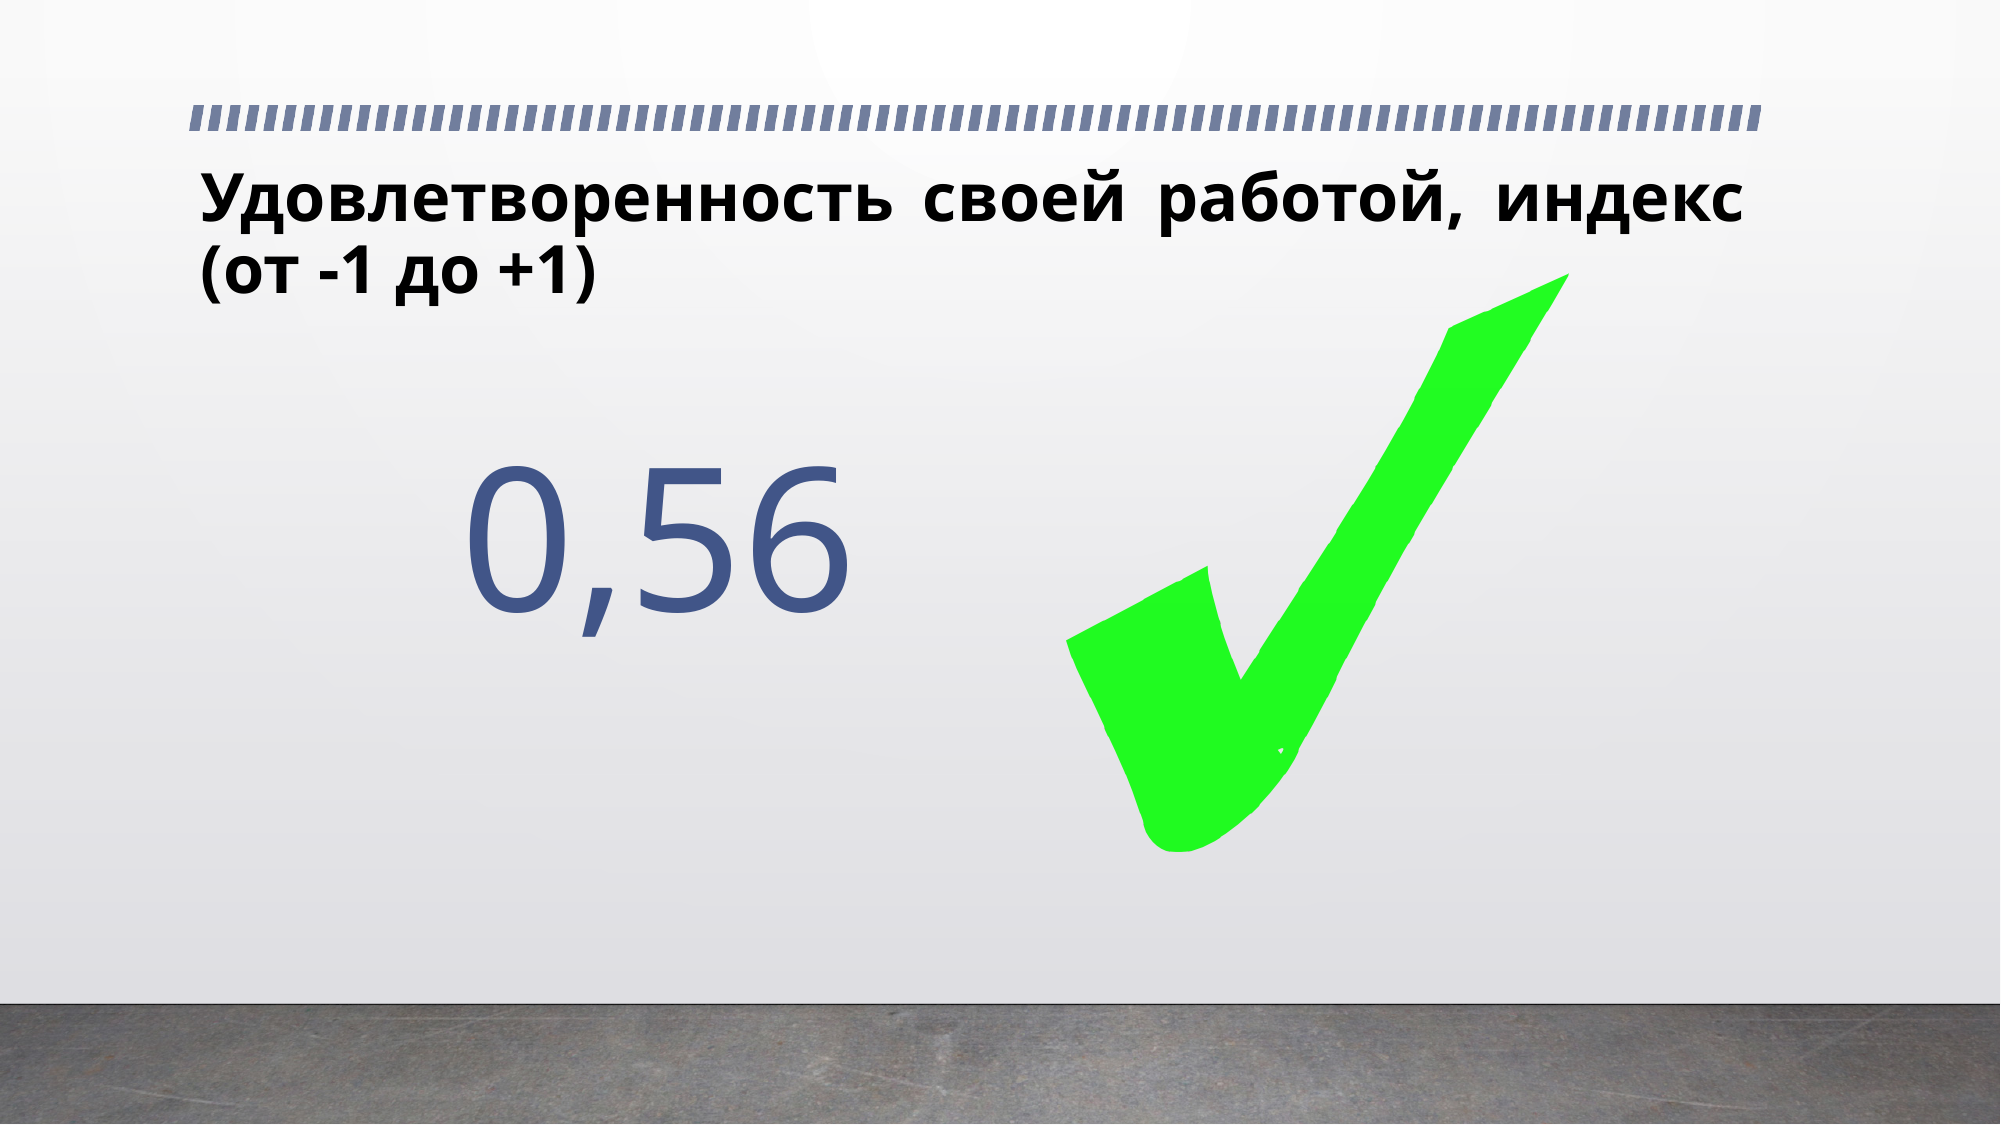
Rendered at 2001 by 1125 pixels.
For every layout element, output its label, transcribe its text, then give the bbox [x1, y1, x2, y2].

picture [0, 1004, 2000, 1124]
title Удовлетворенность своей работой, индекс (от -1 до +1) [185, 156, 1761, 329]
picture [1066, 273, 1569, 852]
list 0,56 [185, 356, 1761, 897]
